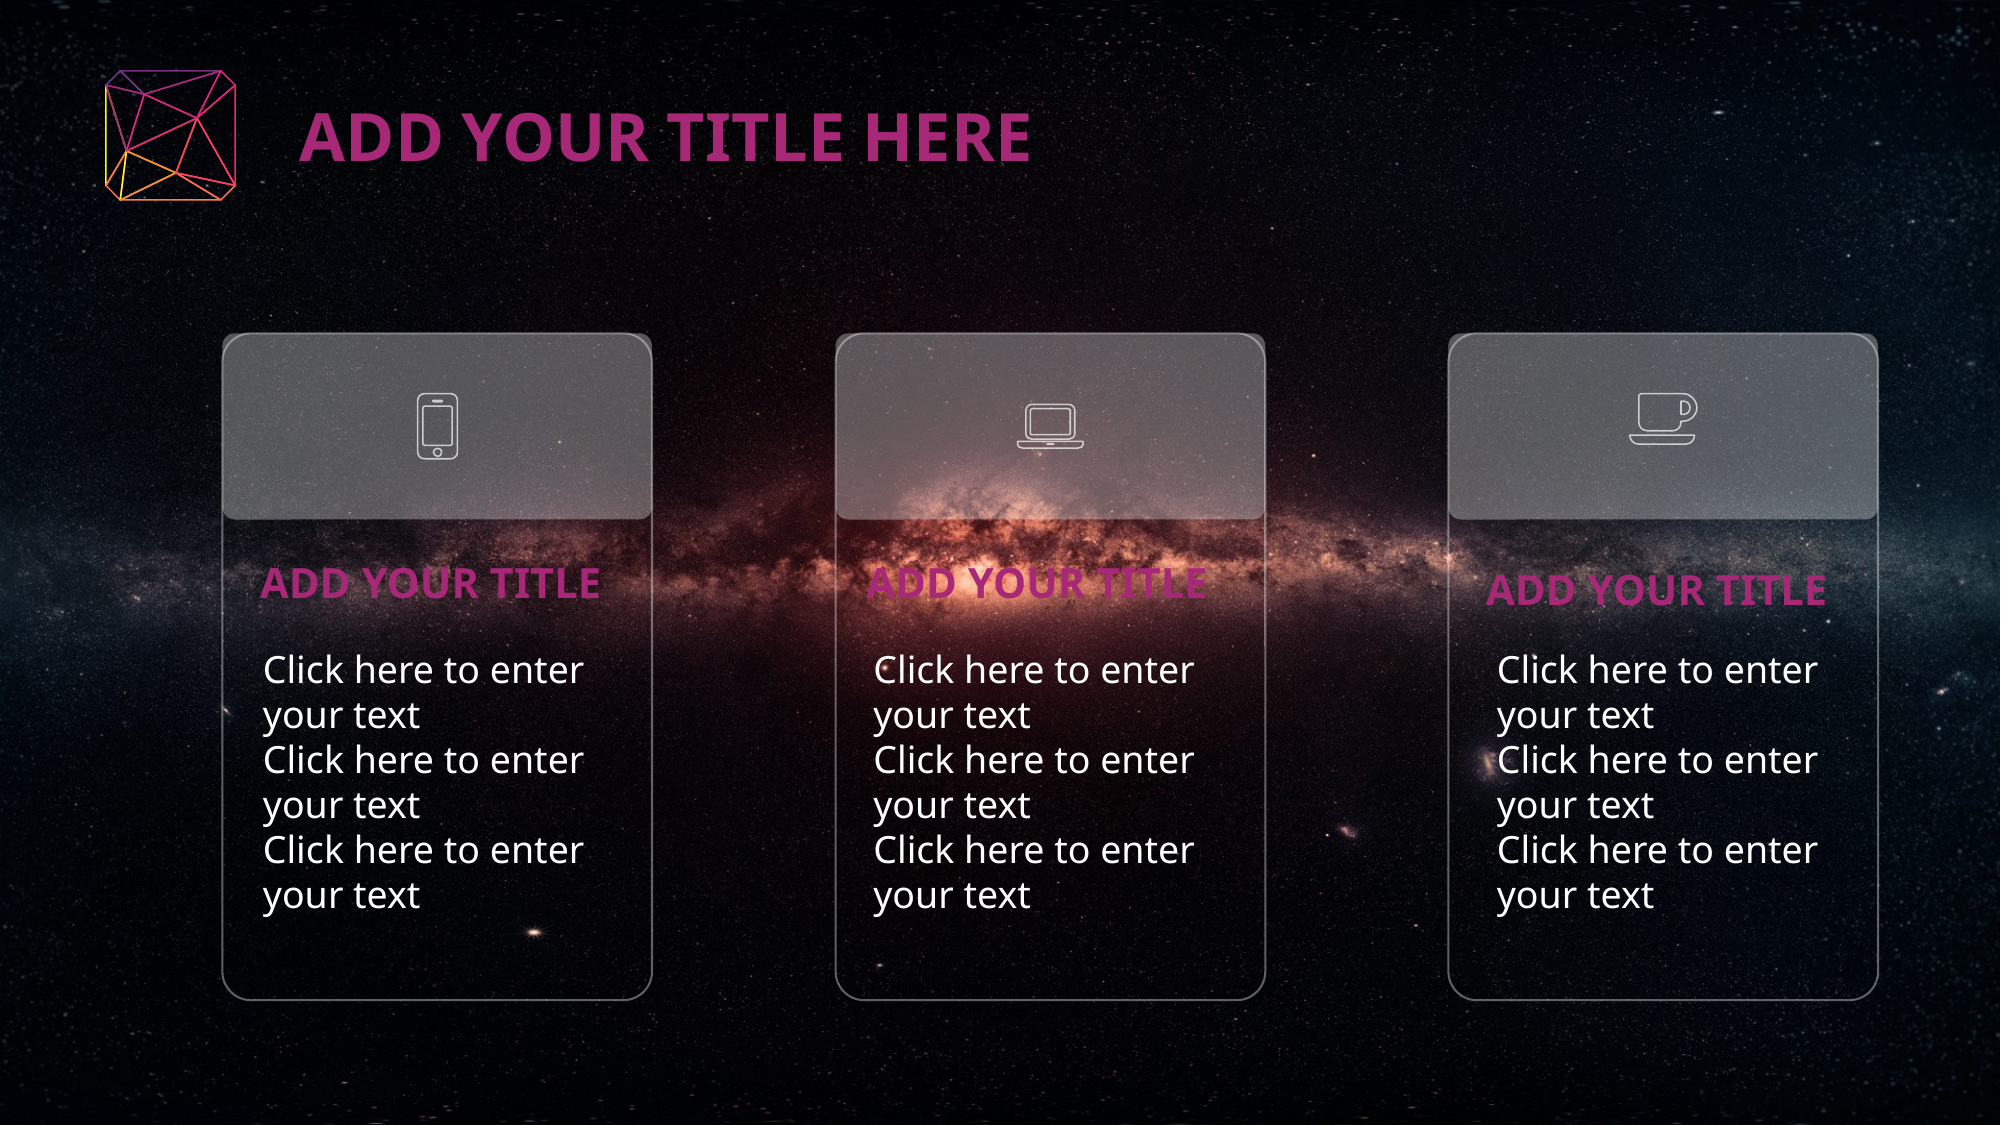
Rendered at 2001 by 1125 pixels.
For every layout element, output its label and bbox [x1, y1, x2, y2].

picture [0, 0, 2000, 1125]
text_box [105, 70, 1354, 200]
text_box [222, 333, 1879, 1001]
